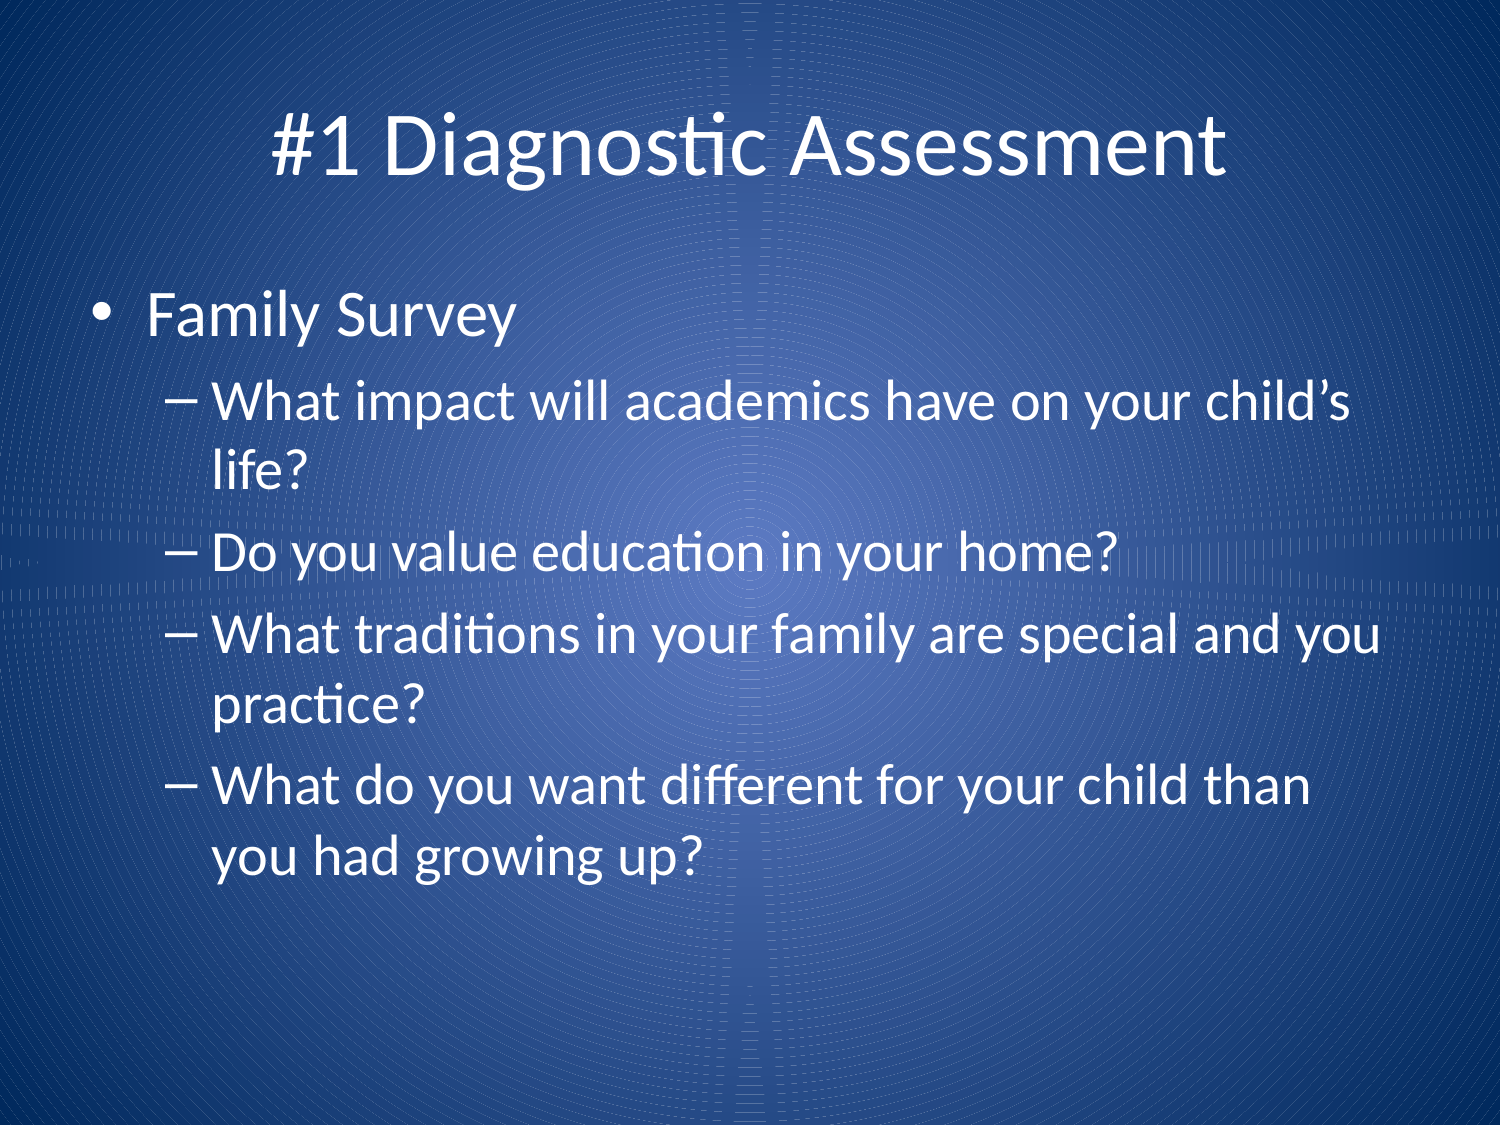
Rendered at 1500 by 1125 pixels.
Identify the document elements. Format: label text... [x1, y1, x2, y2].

title #1 Diagnostic Assessment [75, 45, 1425, 233]
list Family Survey What impact will academics have on your child’s life? Do you value education in your home? What traditions in your family are special and you practice? What do you want different for your child than you had growing up? [75, 262, 1425, 1005]
